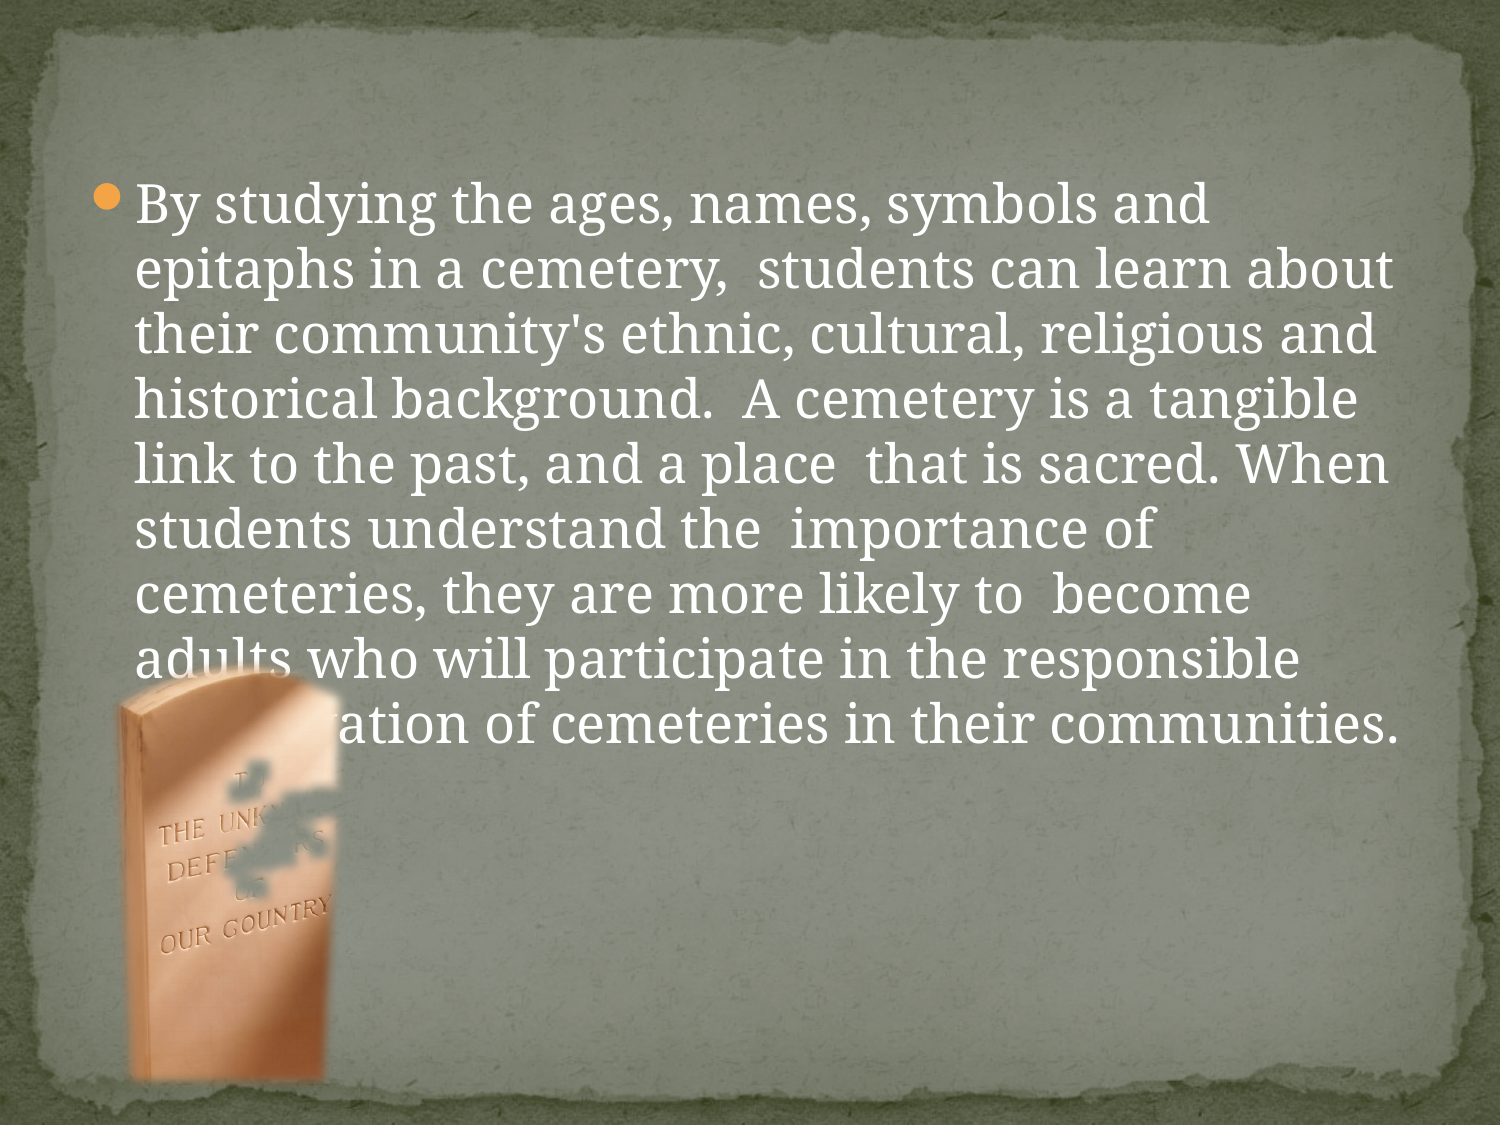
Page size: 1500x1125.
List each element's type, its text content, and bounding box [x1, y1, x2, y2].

list By studying the ages, names, symbols and epitaphs in a cemetery, students can learn about their community's ethnic, cultural, religious and historical background. A cemetery is a tangible link to the past, and a place that is sacred. When students understand the importance of cemeteries, they are more likely to become adults who will participate in the responsible conservation of cemeteries in their communities. [75, 162, 1425, 913]
picture [101, 651, 359, 1090]
